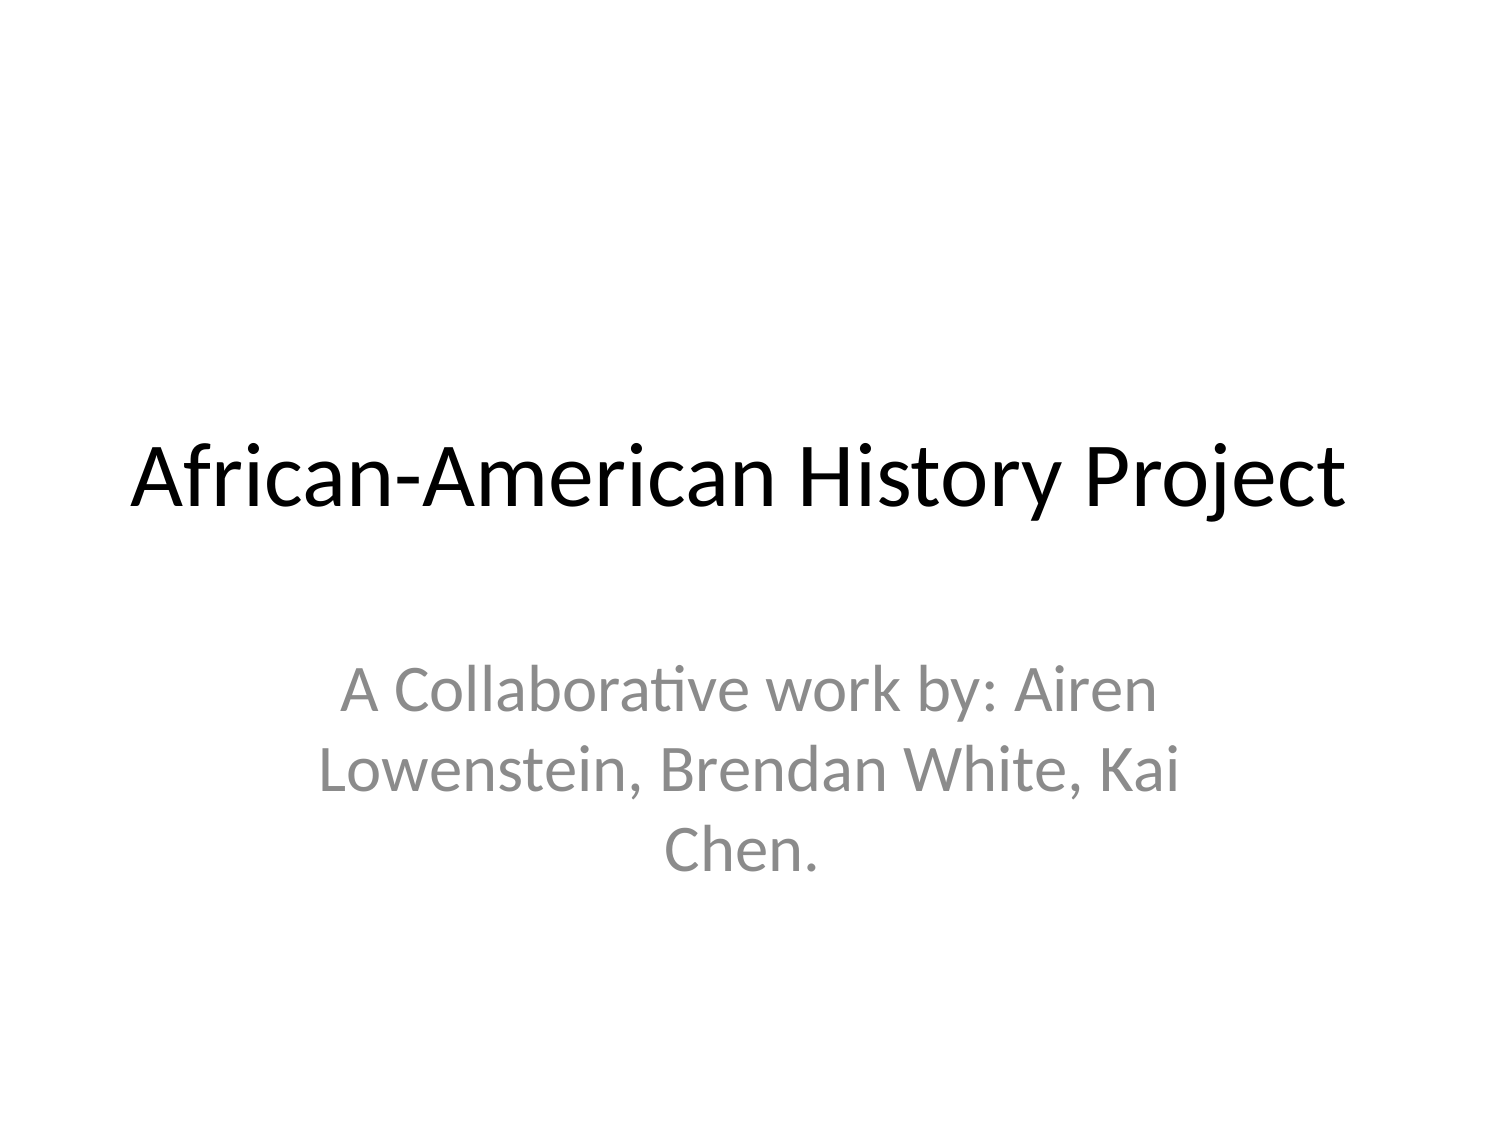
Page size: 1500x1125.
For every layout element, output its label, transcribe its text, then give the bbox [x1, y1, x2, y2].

title African-American History Project [112, 349, 1388, 591]
subtitle A Collaborative work by: Airen Lowenstein, Brendan White, Kai Chen. [225, 637, 1275, 925]
